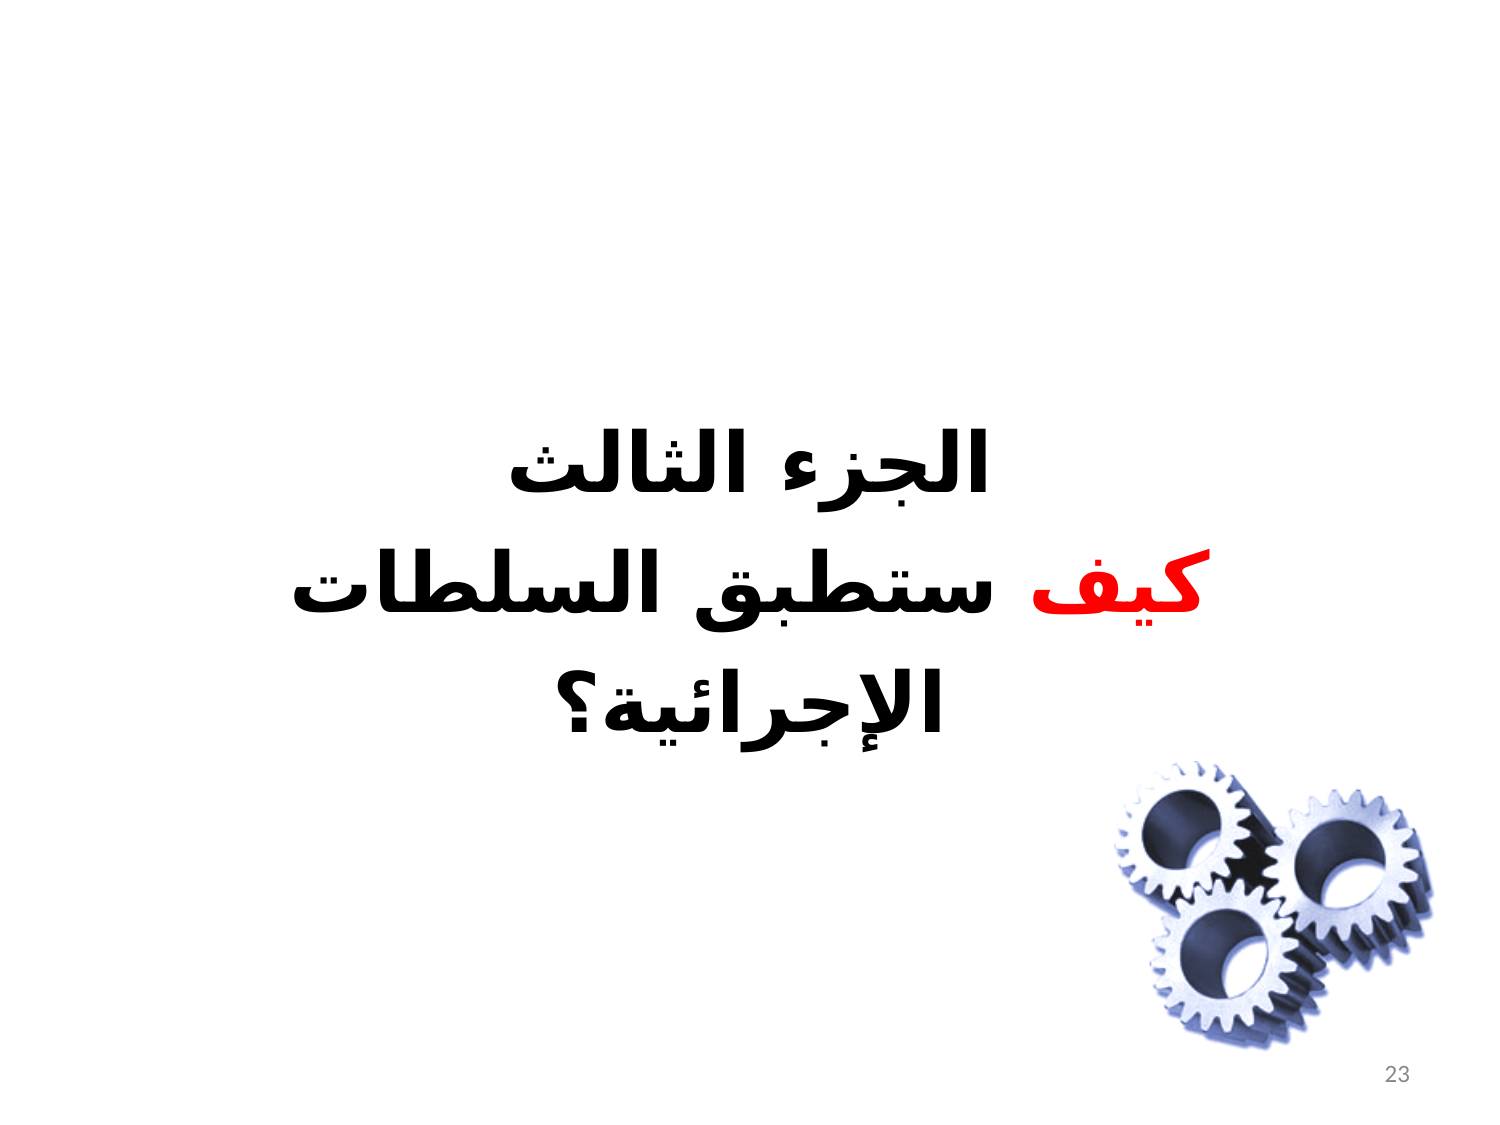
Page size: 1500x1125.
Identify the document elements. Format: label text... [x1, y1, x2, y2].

title الجزء الثالث كيف ستطبق السلطات الإجرائية؟ [75, 453, 1425, 686]
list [1112, 761, 1436, 1052]
slide_number 23 [1074, 1042, 1425, 1103]
